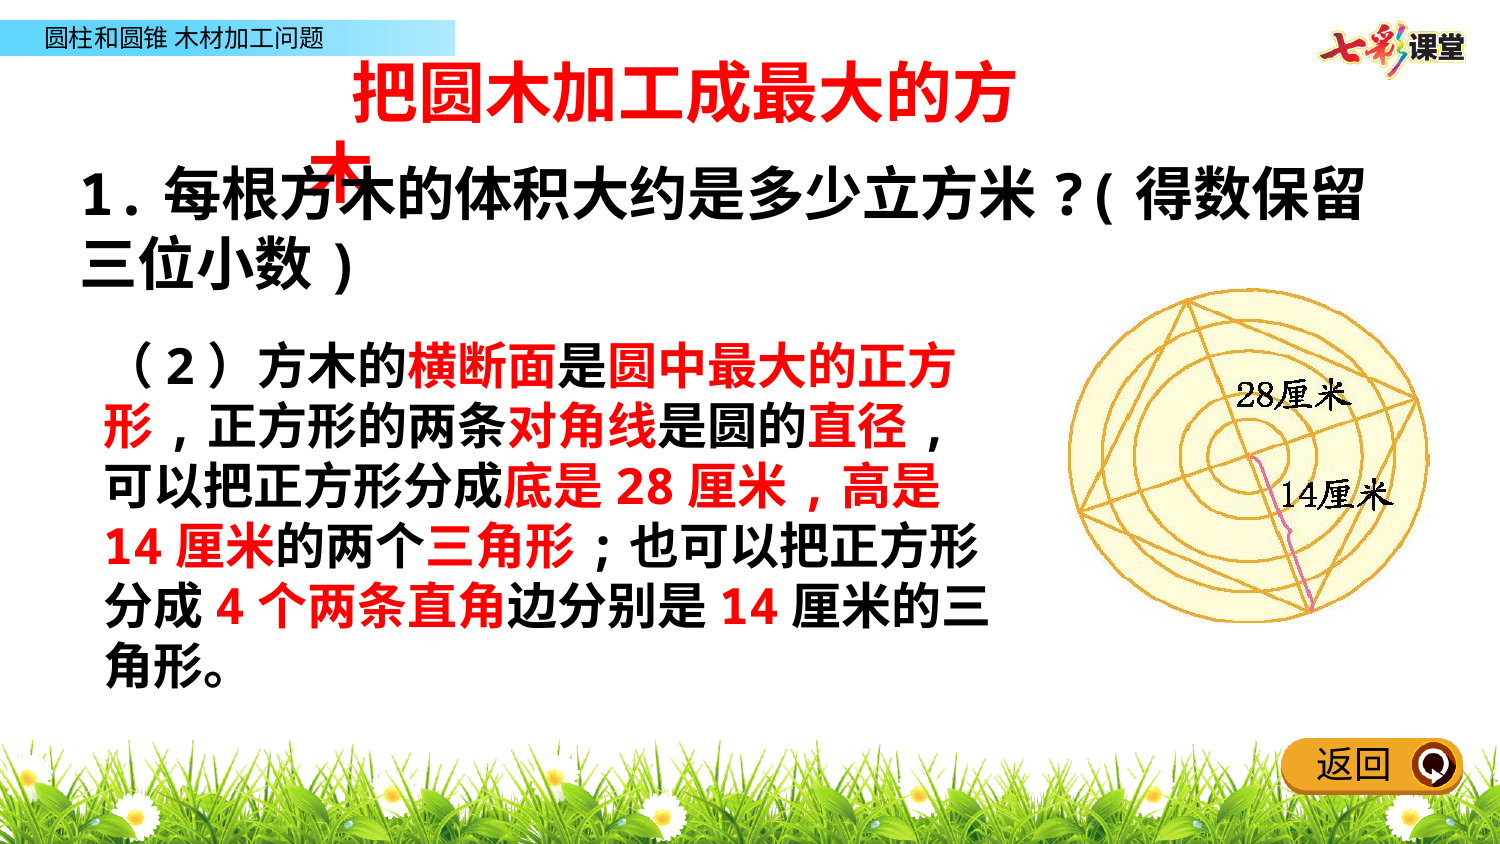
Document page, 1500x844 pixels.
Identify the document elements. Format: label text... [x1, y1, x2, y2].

text_box 1.每根方木的体积大约是多少立方米?(得数保留三位小数) [64, 150, 1440, 305]
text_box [1281, 733, 1464, 795]
text_box （2）方木的横断面是圆中最大的正方形,正方形的两条对角线是圆的直径,可以把正方形分成底是28厘米,高是14厘米的两个三角形;也可以把正方形分成4个两条直角边分别是14厘米的三角形。 [88, 327, 1010, 703]
picture [1316, 20, 1468, 80]
text_box 把圆木加工成最大的方木 [293, 43, 1058, 139]
picture [1068, 288, 1430, 623]
picture [0, 740, 1500, 844]
